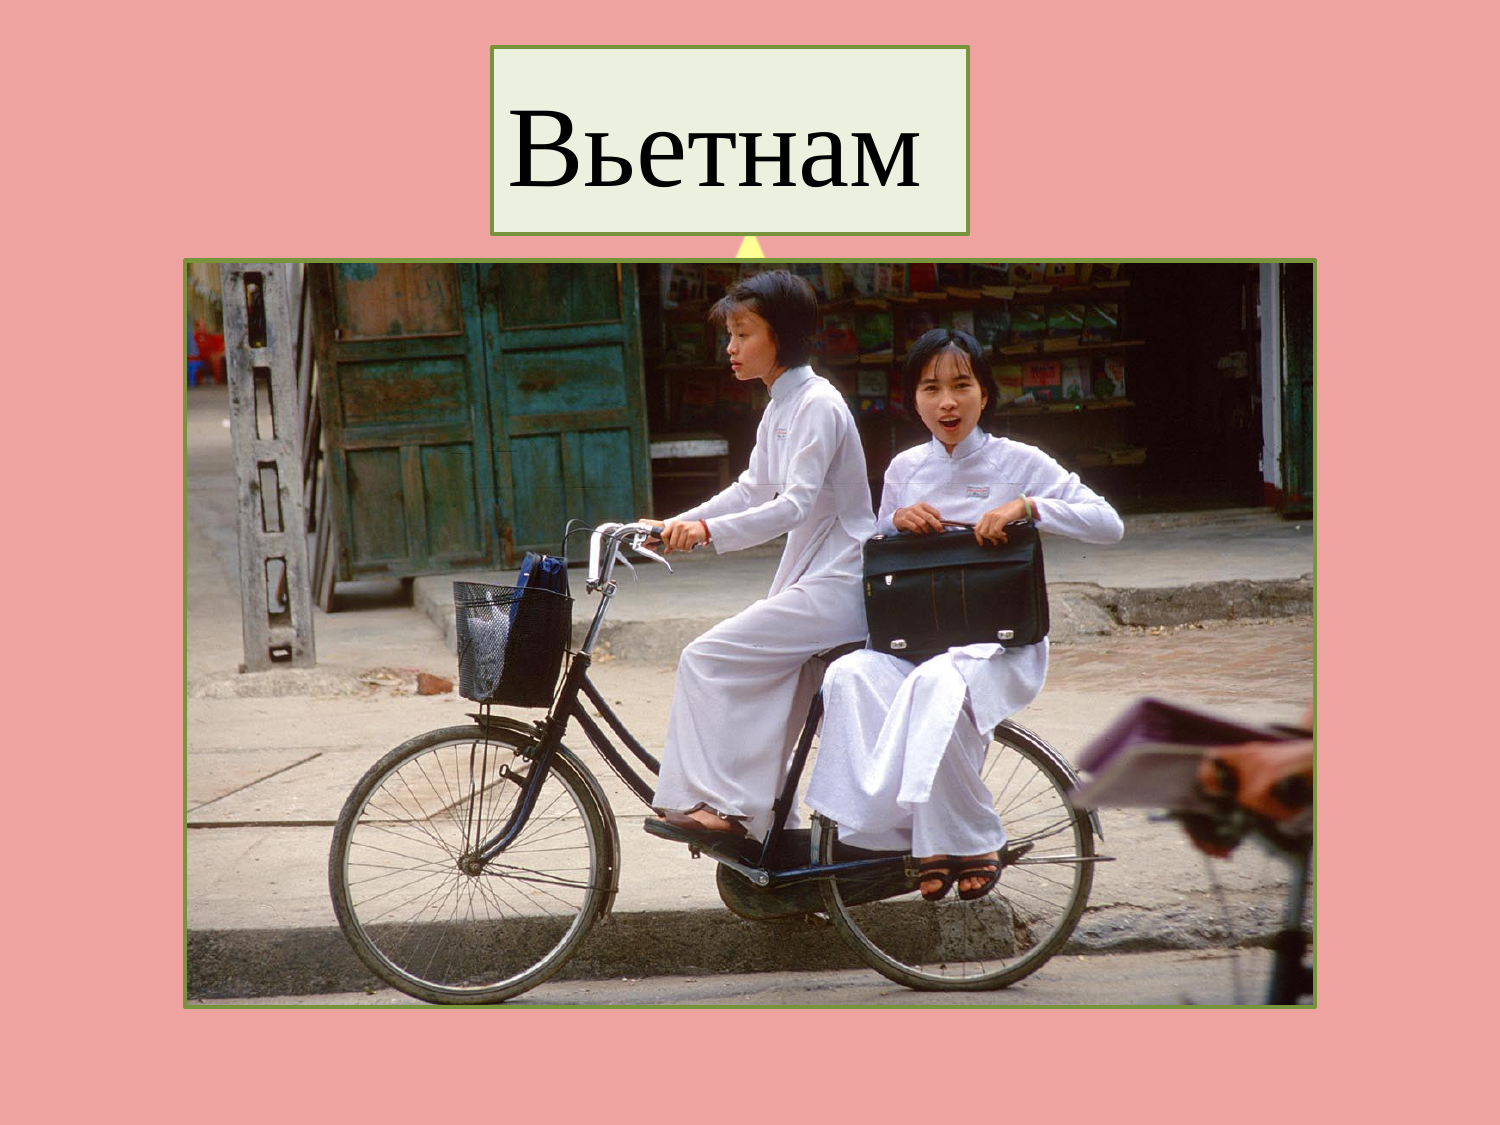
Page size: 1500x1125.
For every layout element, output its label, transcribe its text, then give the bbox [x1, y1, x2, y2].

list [186, 262, 1314, 1006]
title Вьетнам [492, 46, 968, 235]
